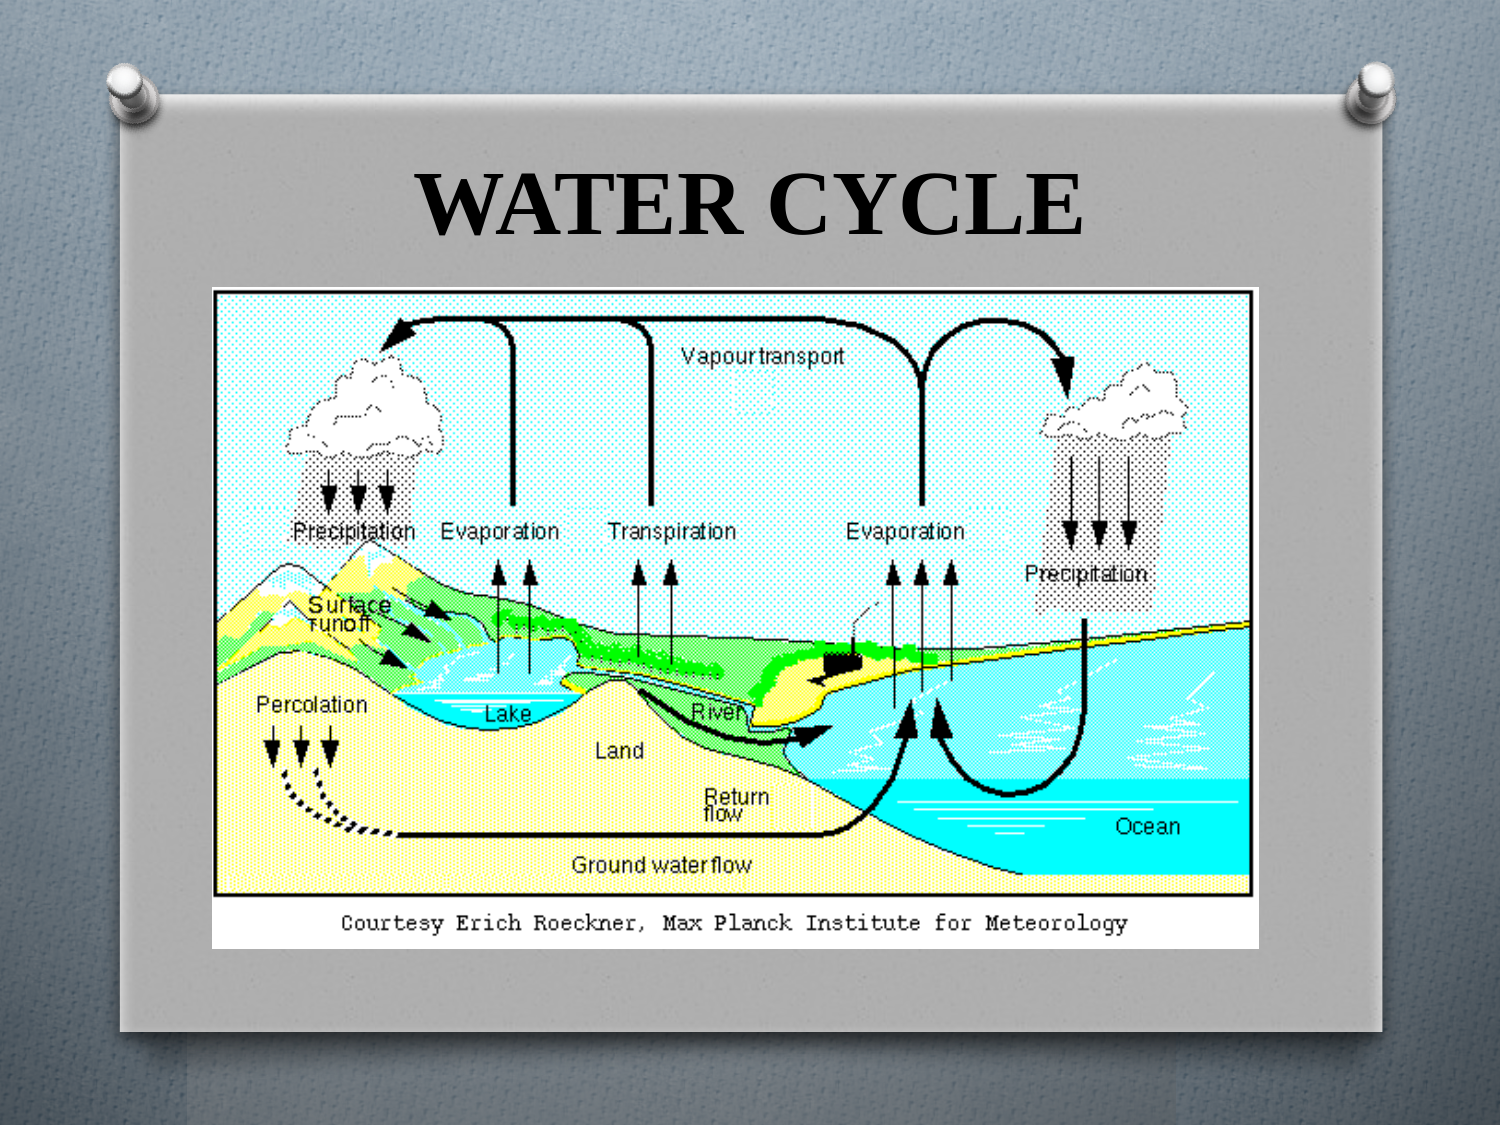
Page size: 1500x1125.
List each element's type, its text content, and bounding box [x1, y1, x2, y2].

picture [212, 287, 1259, 949]
title WATER CYCLE [179, 134, 1323, 263]
picture [1317, 35, 1439, 156]
picture [75, 29, 198, 153]
